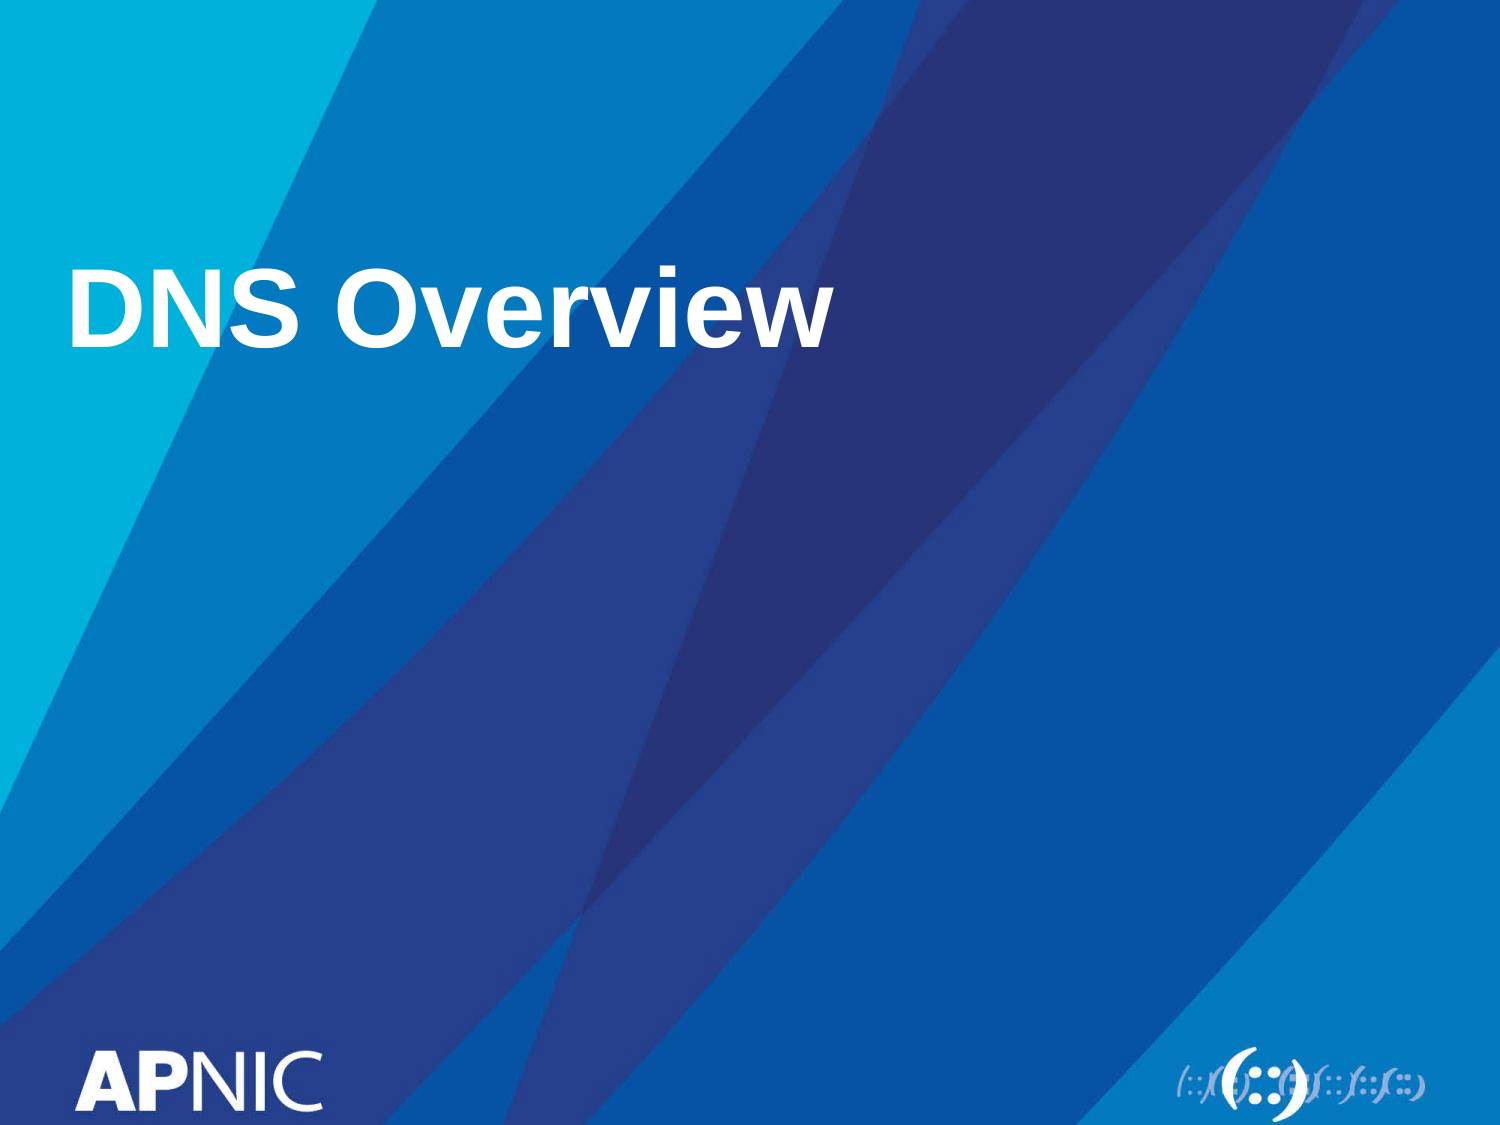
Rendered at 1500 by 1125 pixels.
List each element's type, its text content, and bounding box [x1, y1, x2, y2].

picture [0, 0, 1500, 1125]
title DNS Overview [64, 125, 1435, 480]
